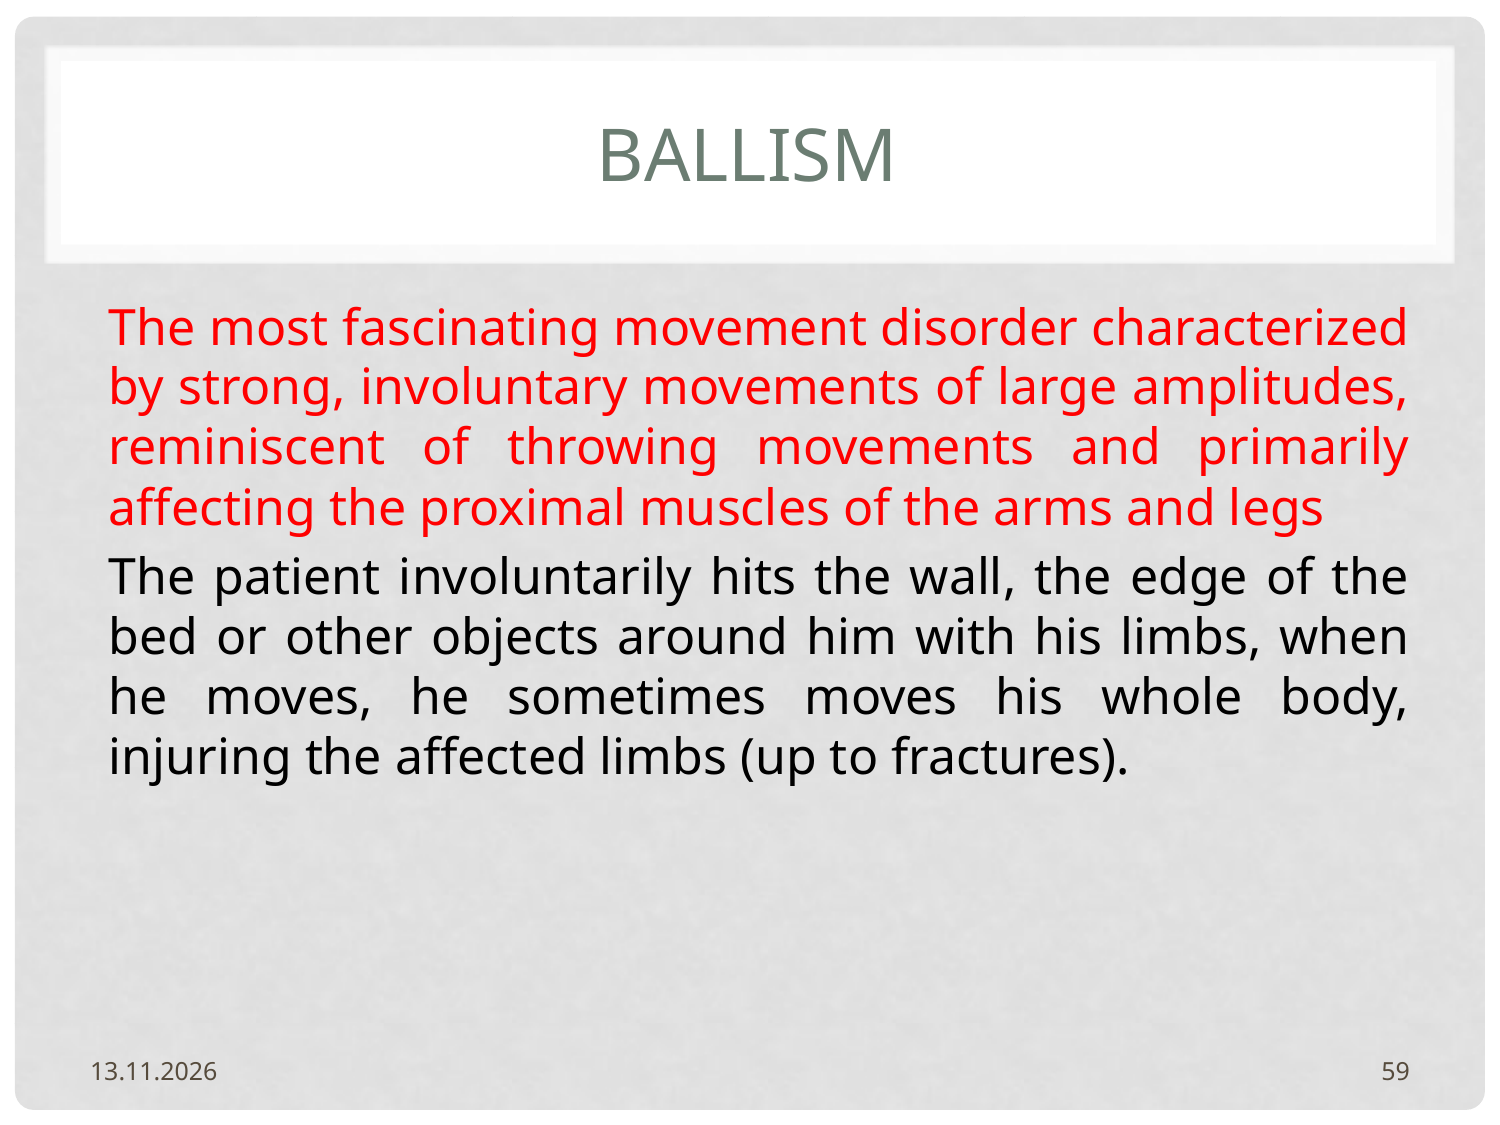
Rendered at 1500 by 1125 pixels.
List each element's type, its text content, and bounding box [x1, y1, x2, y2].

list The most fascinating movement disorder characterized by strong, involuntary movements of large amplitudes, reminiscent of throwing movements and primarily affecting the proximal muscles of the arms and legs The patient involuntarily hits the wall, the edge of the bed or other objects around him with his limbs, when he moves, he sometimes moves his whole body, injuring the affected limbs (up to fractures). [75, 287, 1425, 1005]
title BALLISM [69, 66, 1425, 238]
slide_number 59 [1074, 1042, 1425, 1103]
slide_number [75, 1042, 425, 1103]
